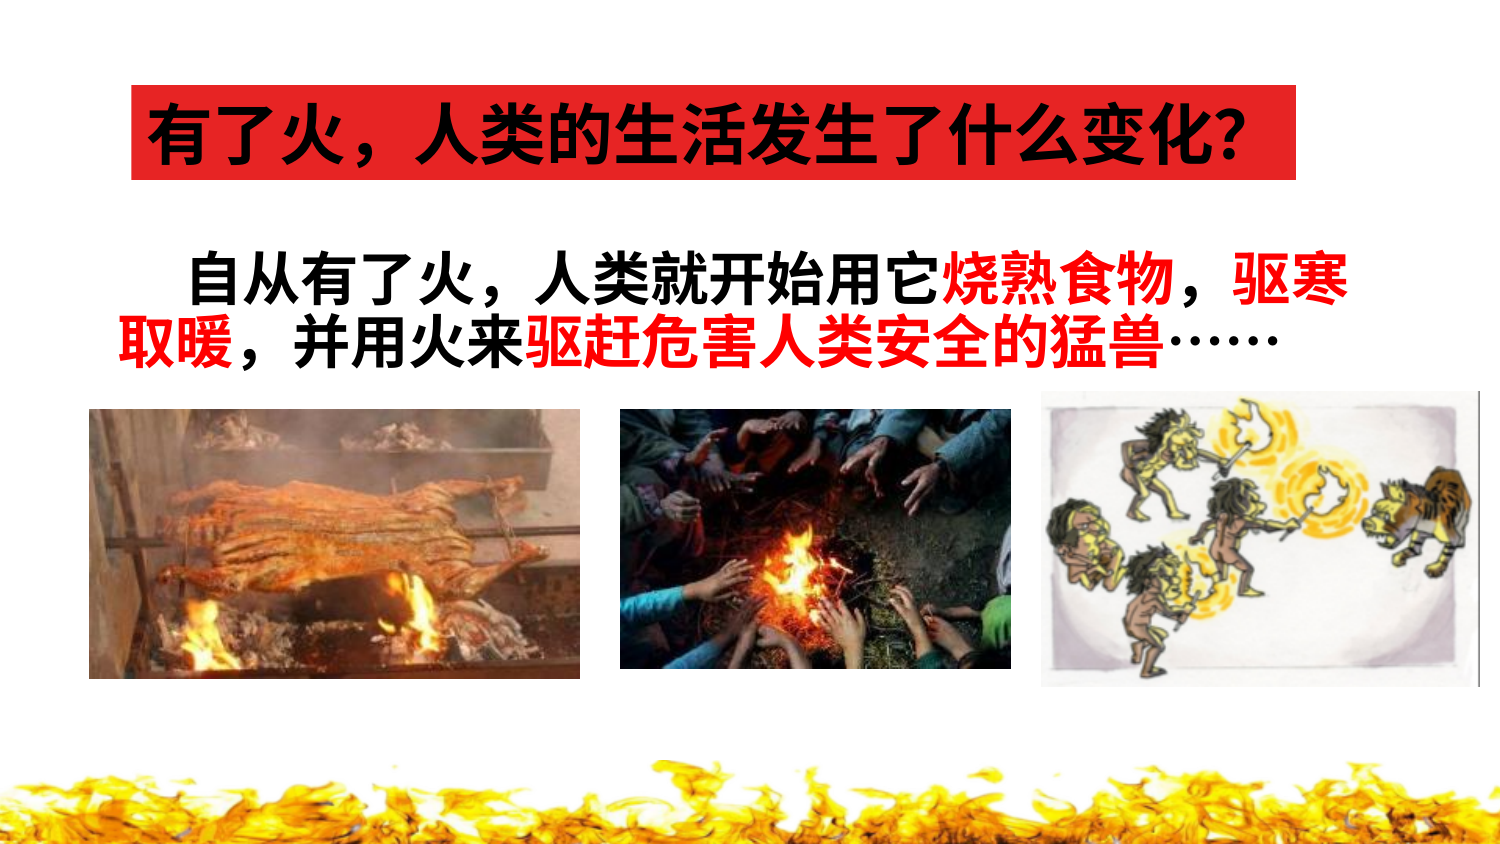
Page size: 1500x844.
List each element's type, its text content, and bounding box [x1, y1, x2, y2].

picture [1041, 391, 1480, 687]
picture [0, 759, 1500, 844]
text_box 有了火，人类的生活发生了什么变化？ [131, 85, 1296, 180]
picture [89, 409, 581, 679]
text_box 自从有了火，人类就开始用它烧熟食物，驱寒取暖，并用火来驱赶危害人类安全的猛兽…… [106, 244, 1418, 425]
picture [620, 409, 1011, 669]
